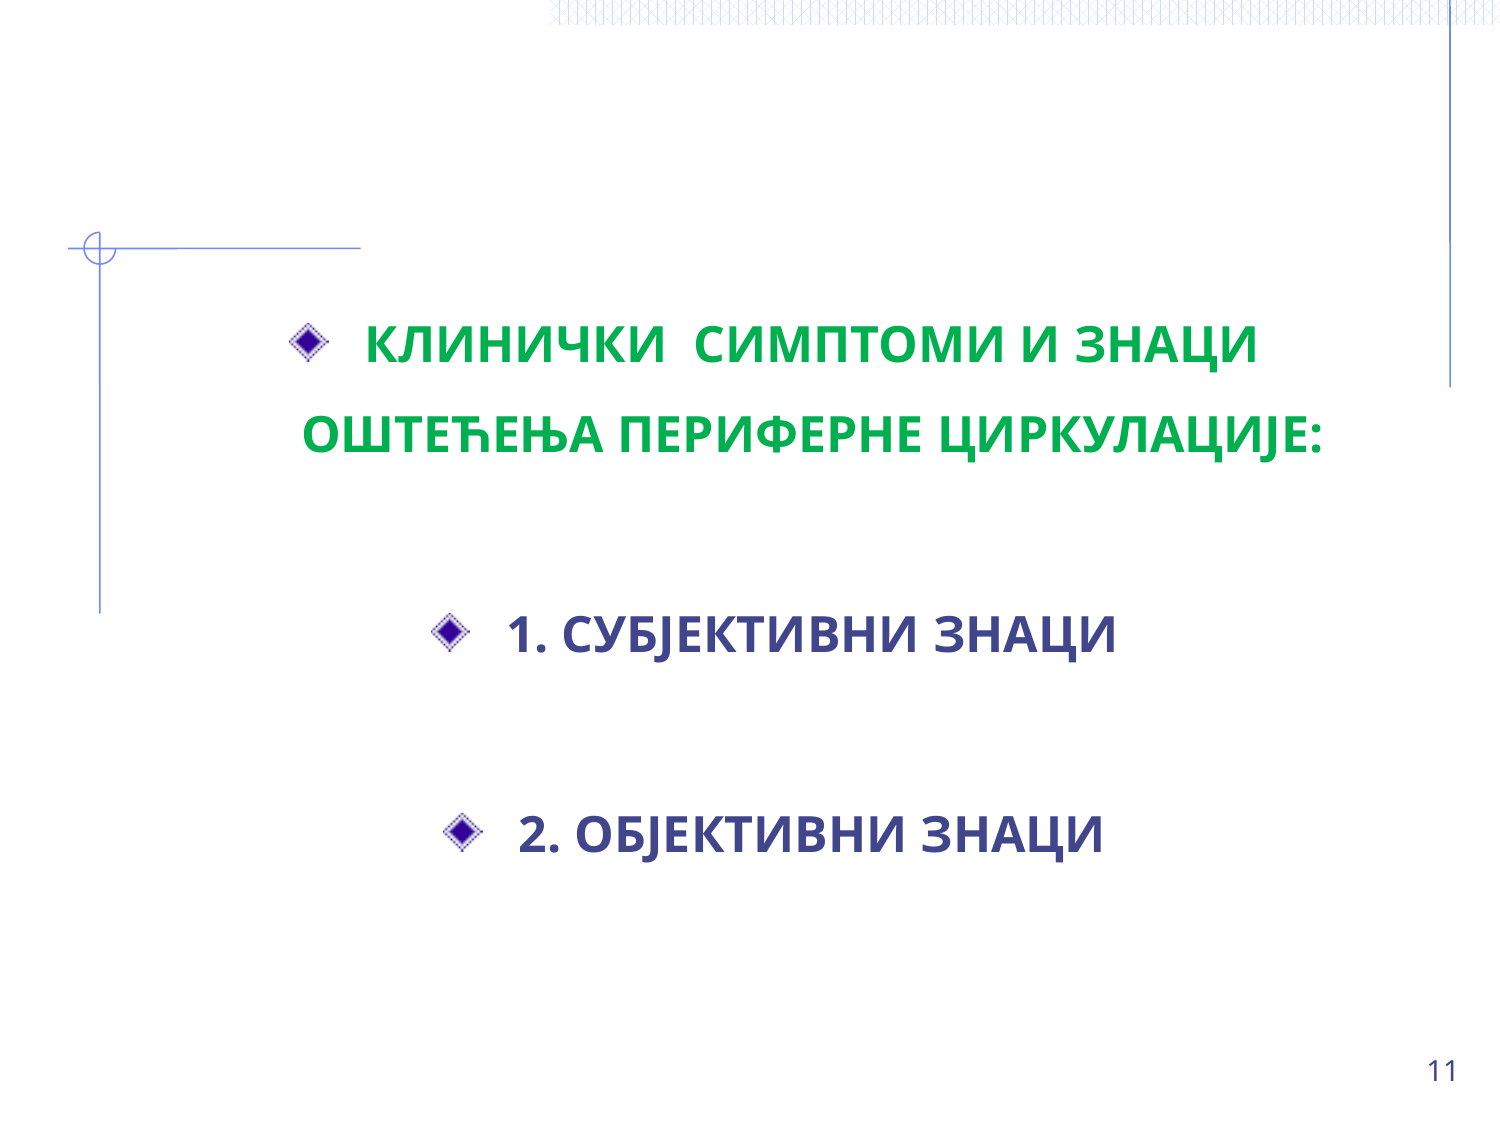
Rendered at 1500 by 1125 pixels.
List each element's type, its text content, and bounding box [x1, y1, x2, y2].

list КЛИНИЧКИ СИМПТОМИ И ЗНАЦИ ОШТЕЋЕЊА ПЕРИФЕРНЕ ЦИРКУЛАЦИЈЕ: 1. СУБЈЕКТИВНИ ЗНАЦИ 2. ОБЈЕКТИВНИ ЗНАЦИ [137, 274, 1413, 951]
picture [289, 323, 329, 362]
picture [443, 813, 483, 852]
picture [431, 613, 470, 652]
slide_number 11 [1162, 1025, 1475, 1100]
